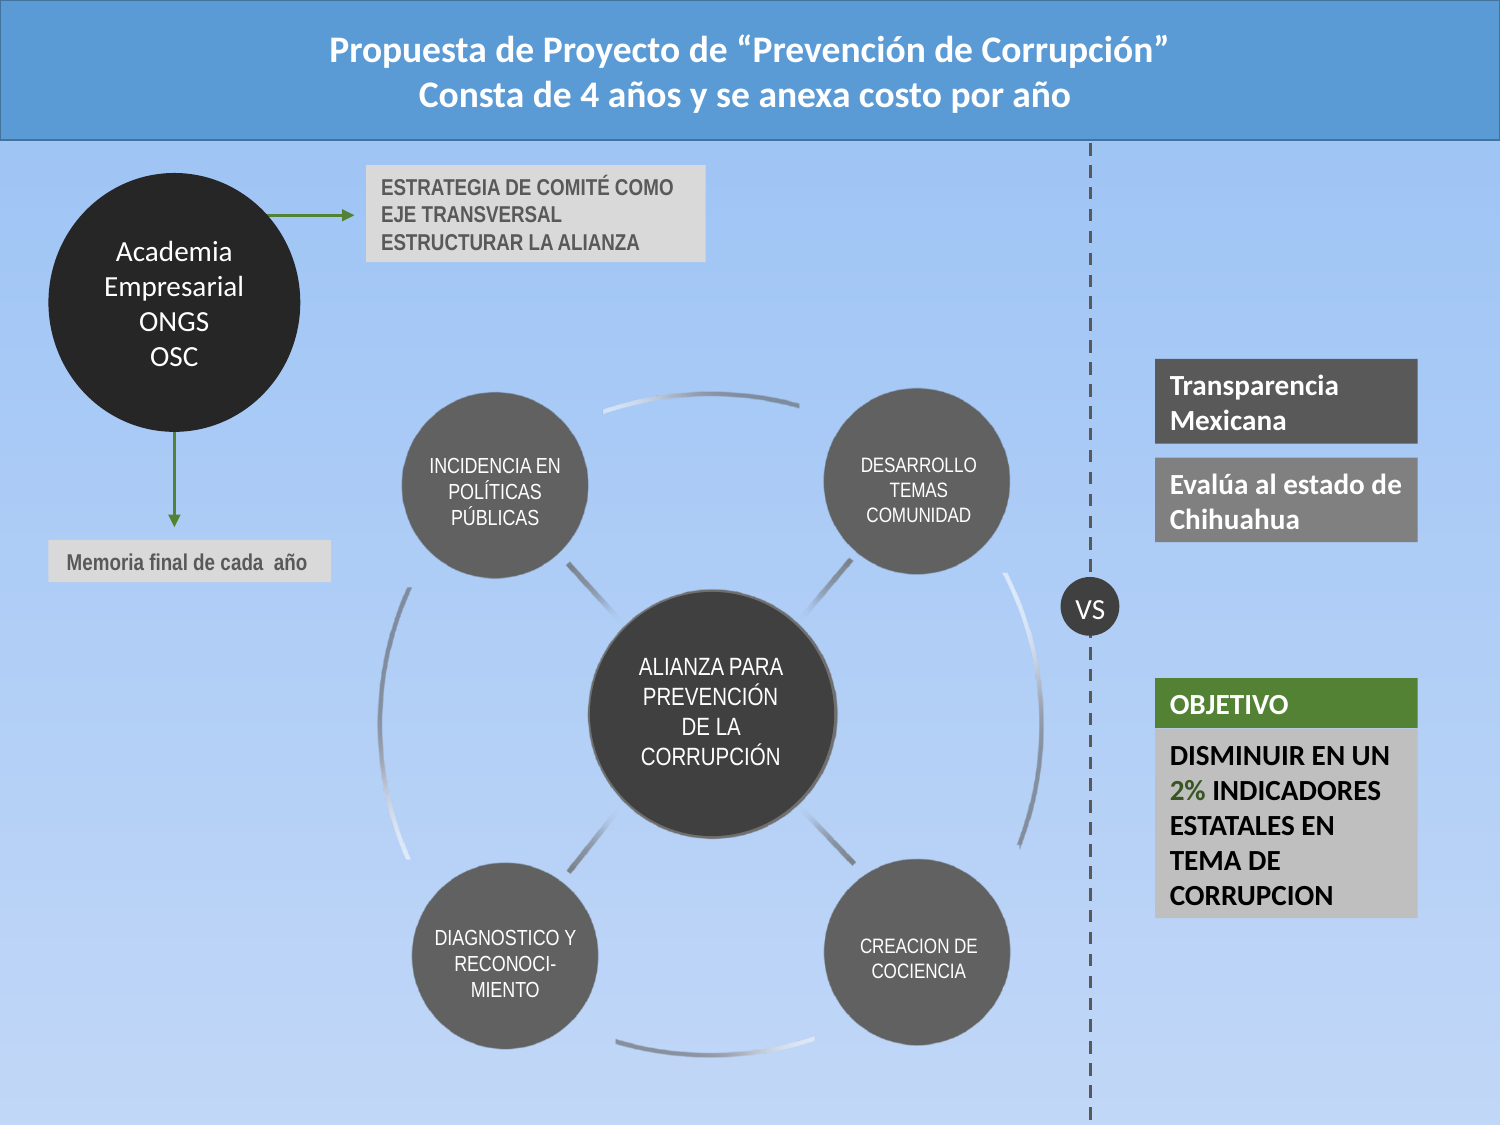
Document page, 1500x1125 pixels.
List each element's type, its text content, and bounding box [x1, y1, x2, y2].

text_box Academia Empresarial ONGS OSC [47, 171, 302, 433]
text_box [1060, 576, 1126, 636]
text_box Evalúa al estado de Chihuahua [1155, 457, 1418, 543]
text_box Transparencia Mexicana [1155, 358, 1418, 444]
text_box OBJETIVO [1155, 678, 1418, 728]
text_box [377, 387, 1044, 1058]
text_box Propuesta de Proyecto de “Prevención de Corrupción” Consta de 4 años y se anexa costo por año [0, 0, 1500, 141]
text_box DISMINUIR EN UN 2% INDICADORES ESTATALES EN TEMA DE CORRUPCION [1155, 728, 1418, 919]
text_box ESTRATEGIA DE COMITÉ COMO EJE TRANSVERSAL ESTRUCTURAR LA ALIANZA [366, 165, 706, 263]
text_box Memoria final de cada año [48, 539, 332, 583]
